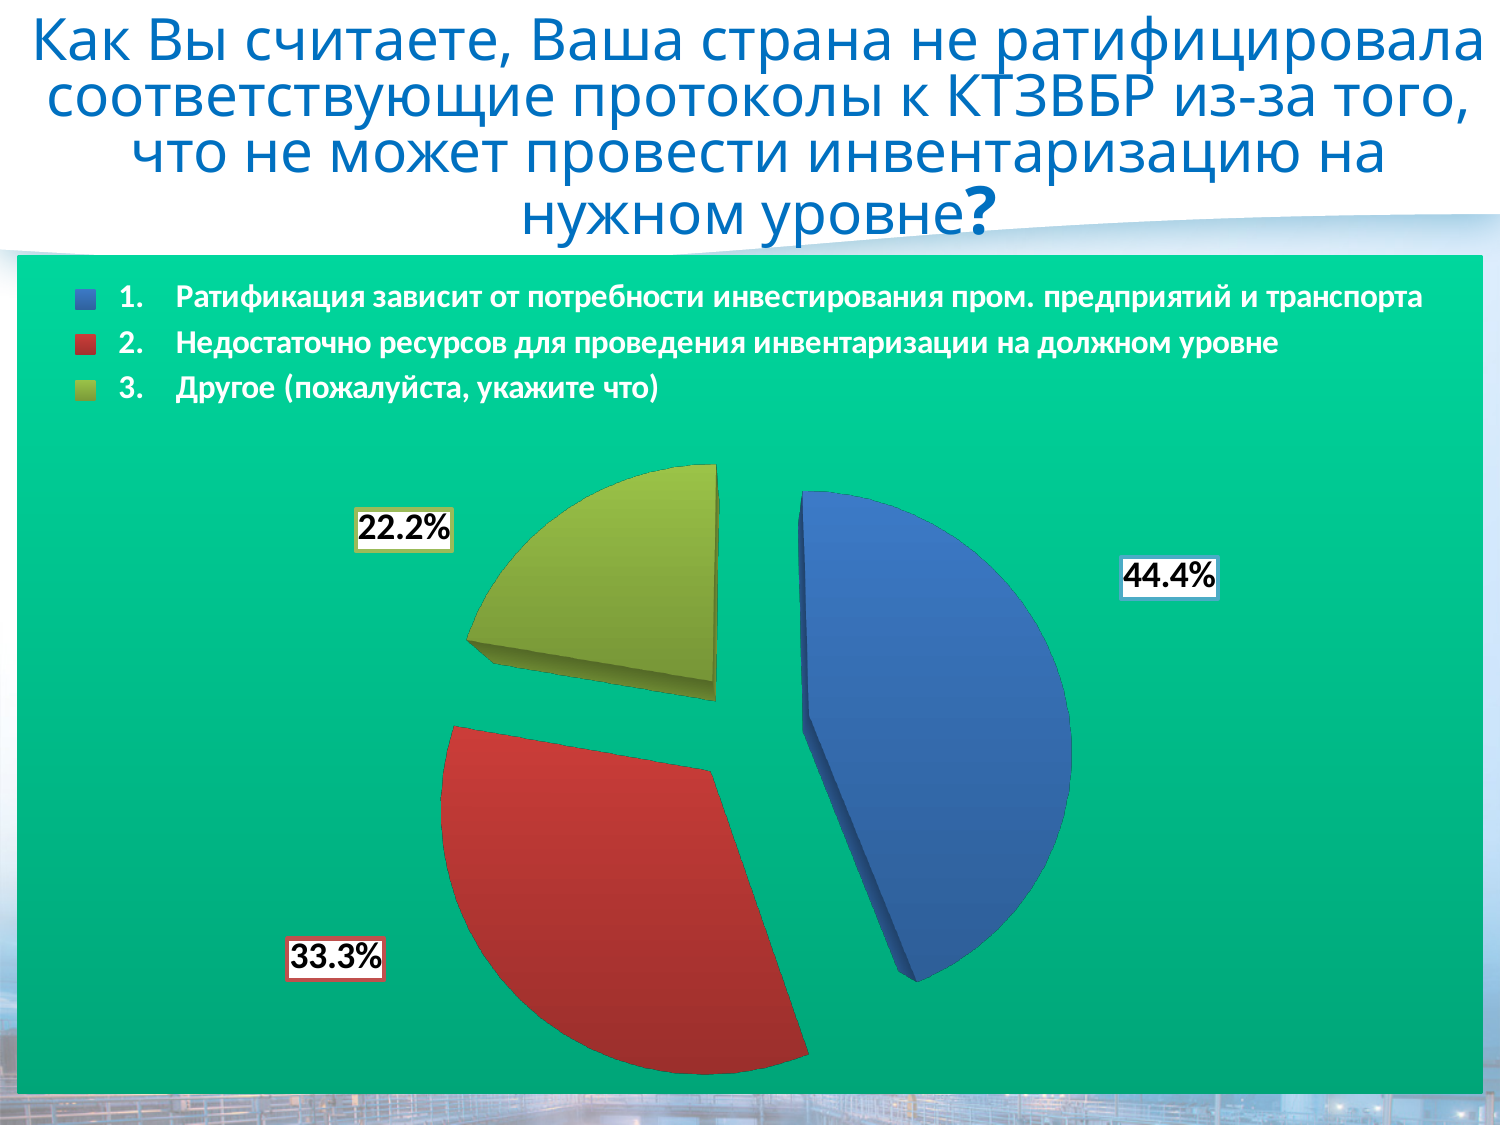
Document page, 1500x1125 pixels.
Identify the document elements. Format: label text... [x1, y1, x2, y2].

title Как Вы считаете, Ваша страна не ратифицировала соответствующие протоколы к КТЗВБР из-за того, что не может провести инвентаризацию на нужном уровне? [0, 78, 1500, 185]
picture [0, 215, 1500, 1125]
chart [17, 255, 1483, 1095]
